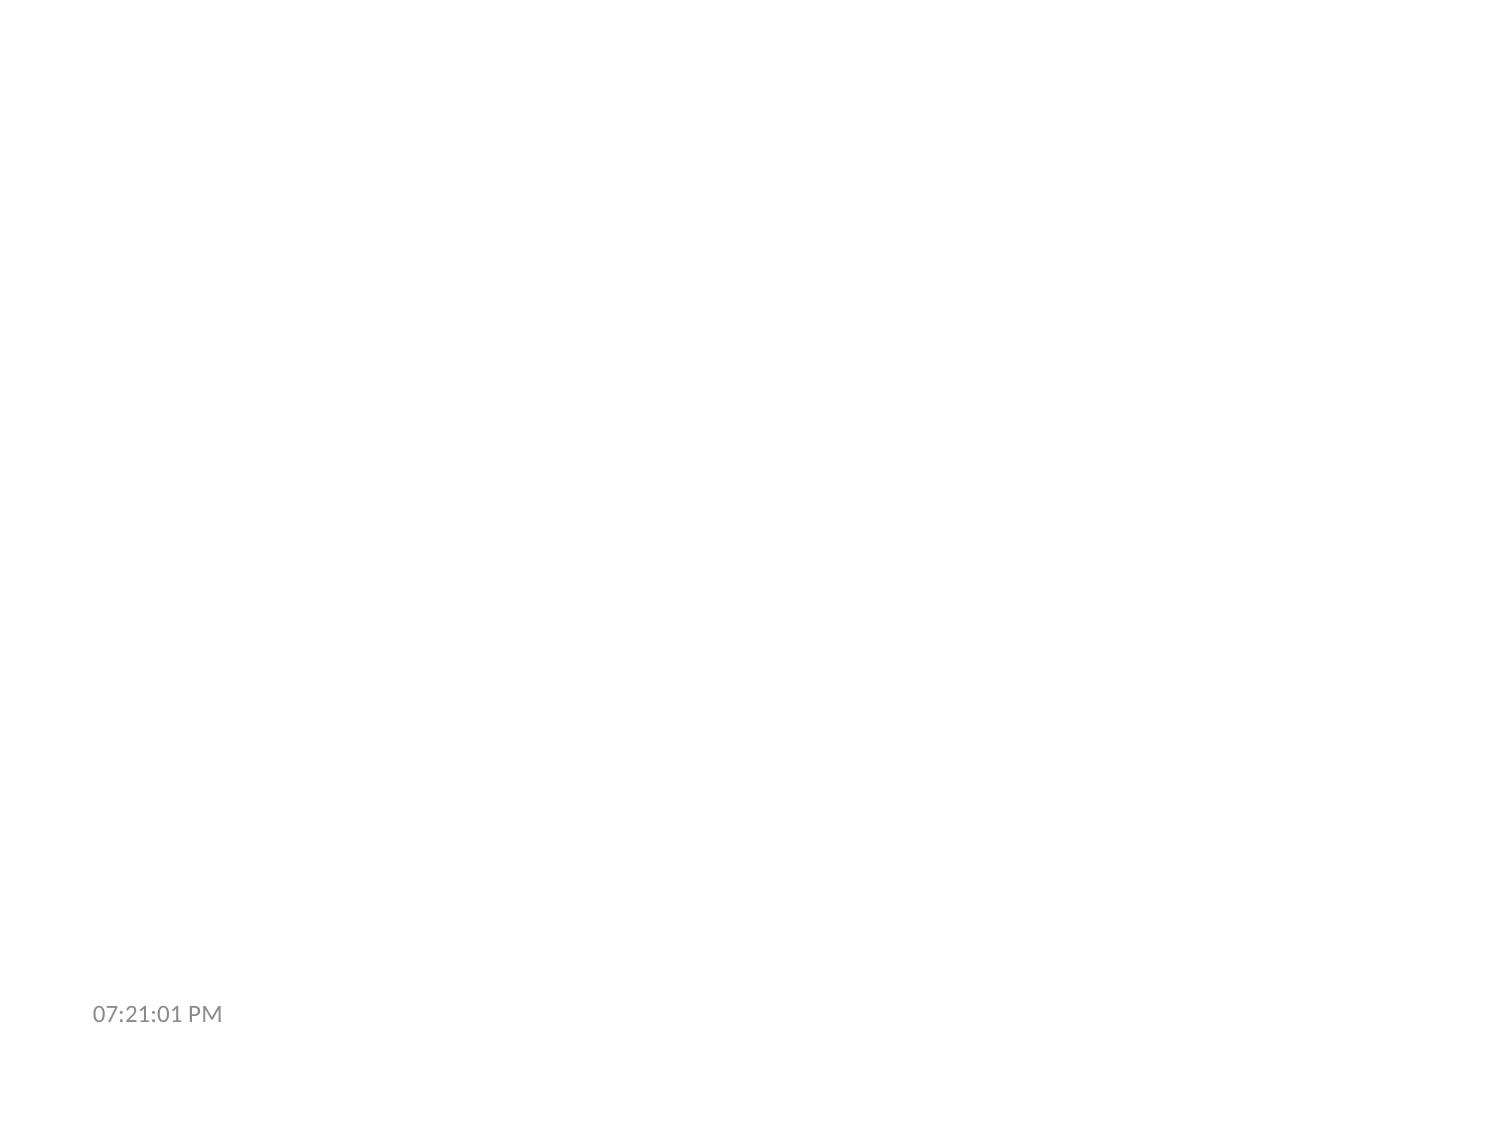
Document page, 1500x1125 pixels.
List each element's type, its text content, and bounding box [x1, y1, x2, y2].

text_box 3:35:09 PM [77, 982, 428, 1043]
